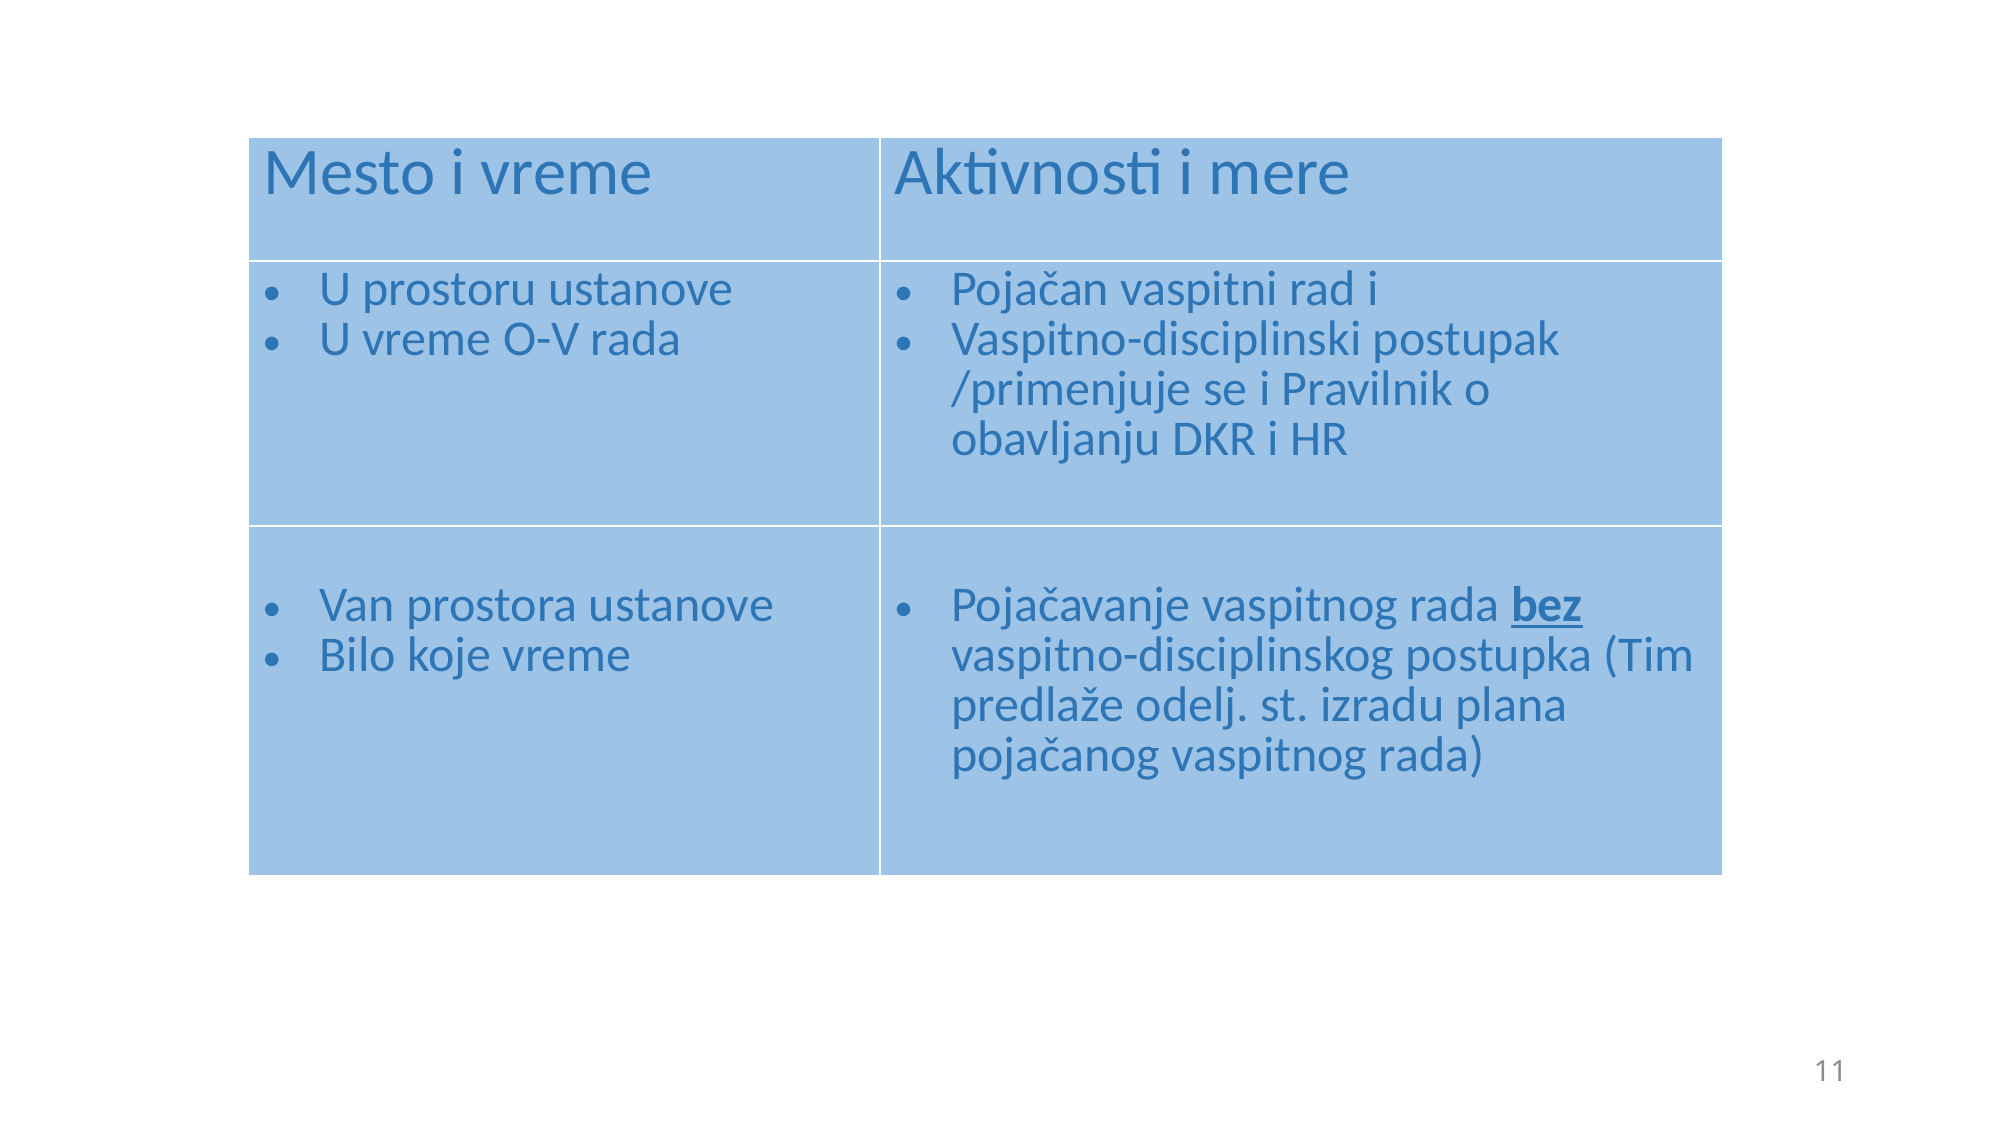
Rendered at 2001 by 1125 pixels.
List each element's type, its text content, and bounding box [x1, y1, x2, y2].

table_header Mesto i vreme [249, 138, 879, 260]
table_header Aktivnosti i mere [881, 138, 1722, 260]
slide_number 11 [1412, 1042, 1863, 1103]
table_cell Van prostora ustanove Bilo koje vreme [249, 527, 879, 875]
table_cell Pojačan vaspitni rad i Vaspitno-disciplinski postupak /primenjuje se i Pravilnik o obavljanju DKR i HR [881, 262, 1722, 525]
table_cell U prostoru ustanove U vreme O-V rada [249, 262, 879, 525]
table_cell Pojačavanje vaspitnog rada bez vaspitno-disciplinskog postupka (Tim predlaže odelj. st. izradu plana pojačanog vaspitnog rada) [881, 527, 1722, 875]
